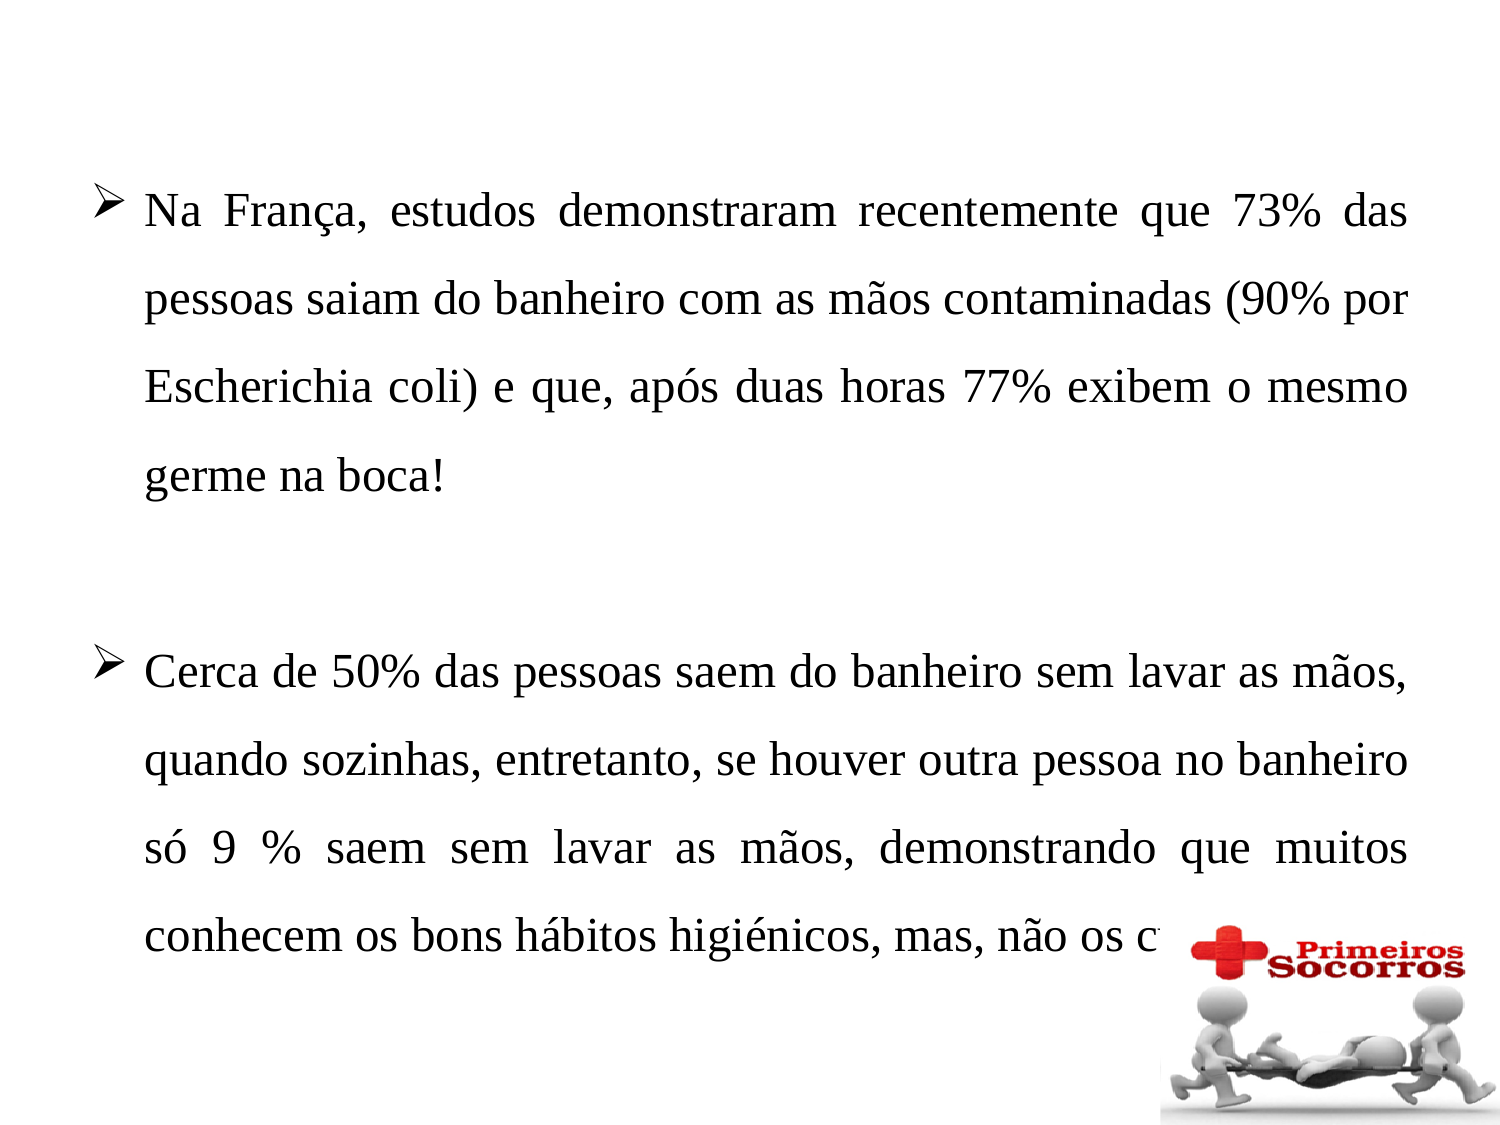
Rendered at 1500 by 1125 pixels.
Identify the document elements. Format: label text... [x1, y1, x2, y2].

list Na França, estudos demonstraram recentemente que 73% das pessoas saiam do banheiro com as mãos contaminadas (90% por Escherichia coli) e que, após duas horas 77% exibem o mesmo germe na boca! Cerca de 50% das pessoas saem do banheiro sem lavar as mãos, quando sozinhas, entretanto, se houver outra pessoa no banheiro só 9 % saem sem lavar as mãos, demonstrando que muitos conhecem os bons hábitos higiénicos, mas, não os cumprem. [75, 140, 1425, 1055]
picture [1159, 925, 1500, 1125]
